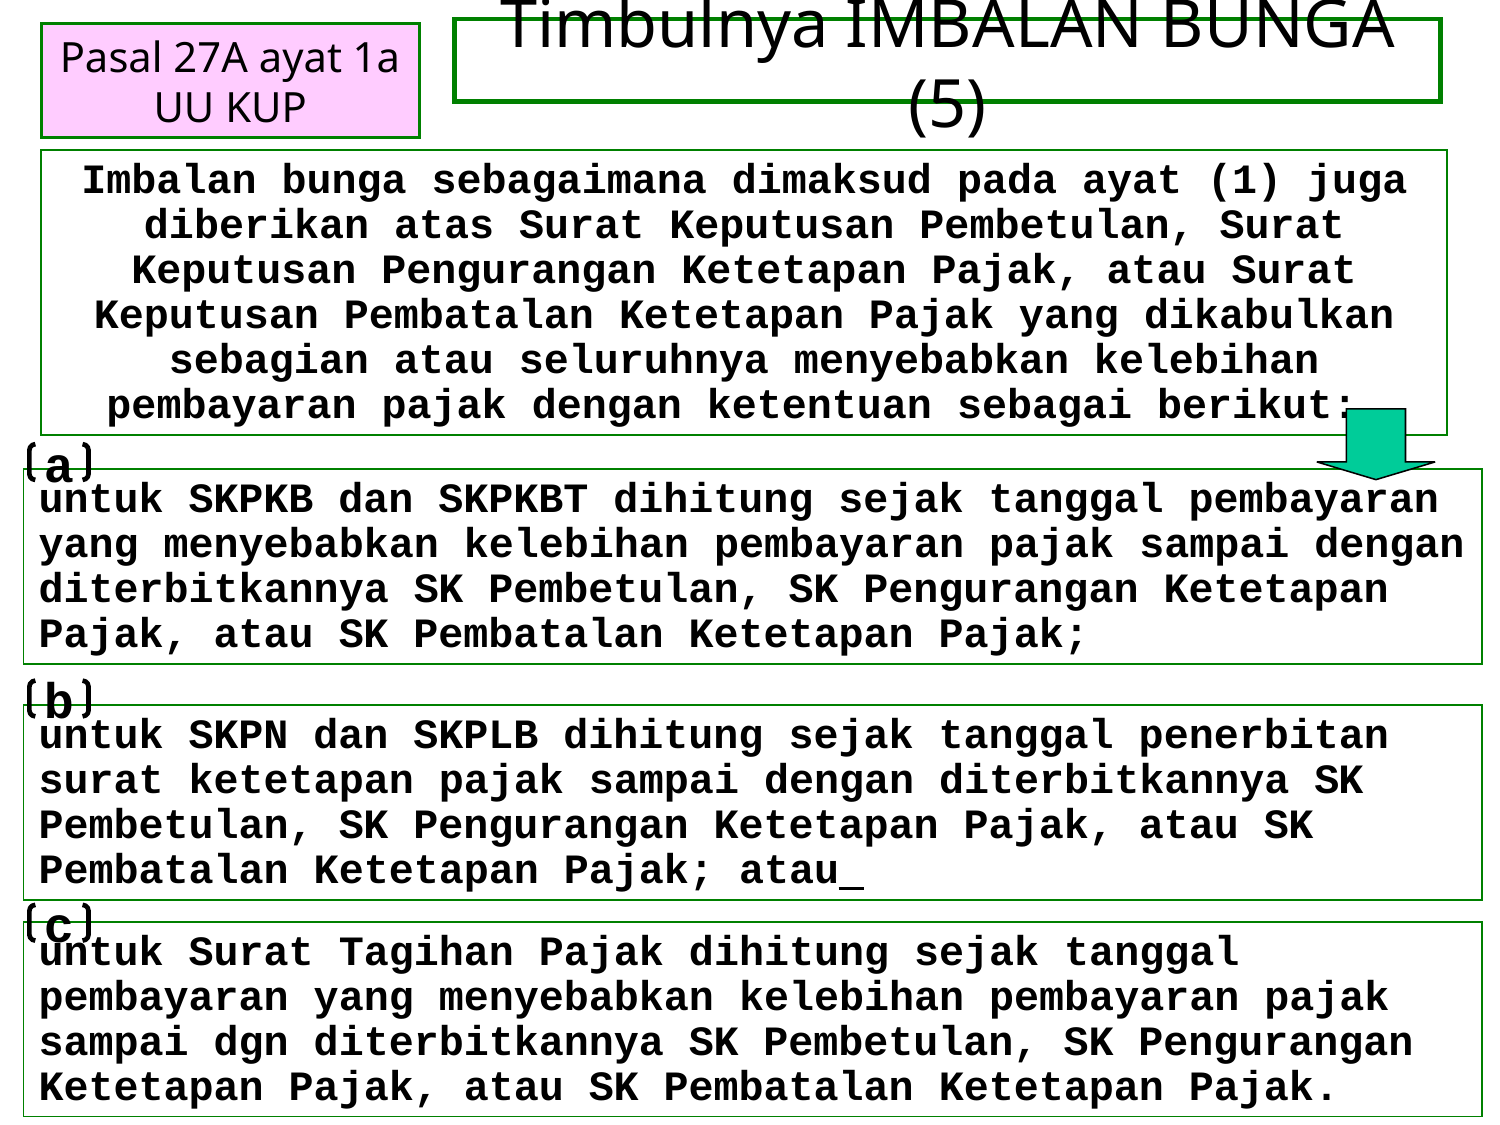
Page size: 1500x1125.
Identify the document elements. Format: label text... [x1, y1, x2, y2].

text_box untuk Surat Tagihan Pajak dihitung sejak tanggal pembayaran yang menyebabkan kelebihan pembayaran pajak sampai dgn diterbitkannya SK Pembetulan, SK Pengurangan Ketetapan Pajak, atau SK Pembatalan Ketetapan Pajak. [23, 921, 1483, 1117]
text_box c [29, 904, 89, 941]
text_box b [29, 680, 89, 717]
text_box [1316, 408, 1436, 480]
text_box untuk SKPKB dan SKPKBT dihitung sejak tanggal pembayaran yang menyebabkan kelebihan pembayaran pajak sampai dengan diterbitkannya SK Pembetulan, SK Pengurangan Ketetapan Pajak, atau SK Pembatalan Ketetapan Pajak; [23, 468, 1483, 664]
text_box a [29, 444, 89, 480]
text_box Imbalan bunga sebagaimana dimaksud pada ayat (1) juga diberikan atas Surat Keputusan Pembetulan, Surat Keputusan Pengurangan Ketetapan Pajak, atau Surat Keputusan Pembatalan Ketetapan Pajak yang dikabulkan sebagian atau seluruhnya menyebabkan kelebihan pembayaran pajak dengan ketentuan sebagai berikut: [41, 149, 1447, 435]
title Timbulnya IMBALAN BUNGA (5) [454, 18, 1442, 103]
text_box Pasal 27A ayat 1a UU KUP [41, 23, 420, 138]
text_box untuk SKPN dan SKPLB dihitung sejak tanggal penerbitan surat ketetapan pajak sampai dengan diterbitkannya SK Pembetulan, SK Pengurangan Ketetapan Pajak, atau SK Pembatalan Ketetapan Pajak; atau [23, 705, 1483, 901]
